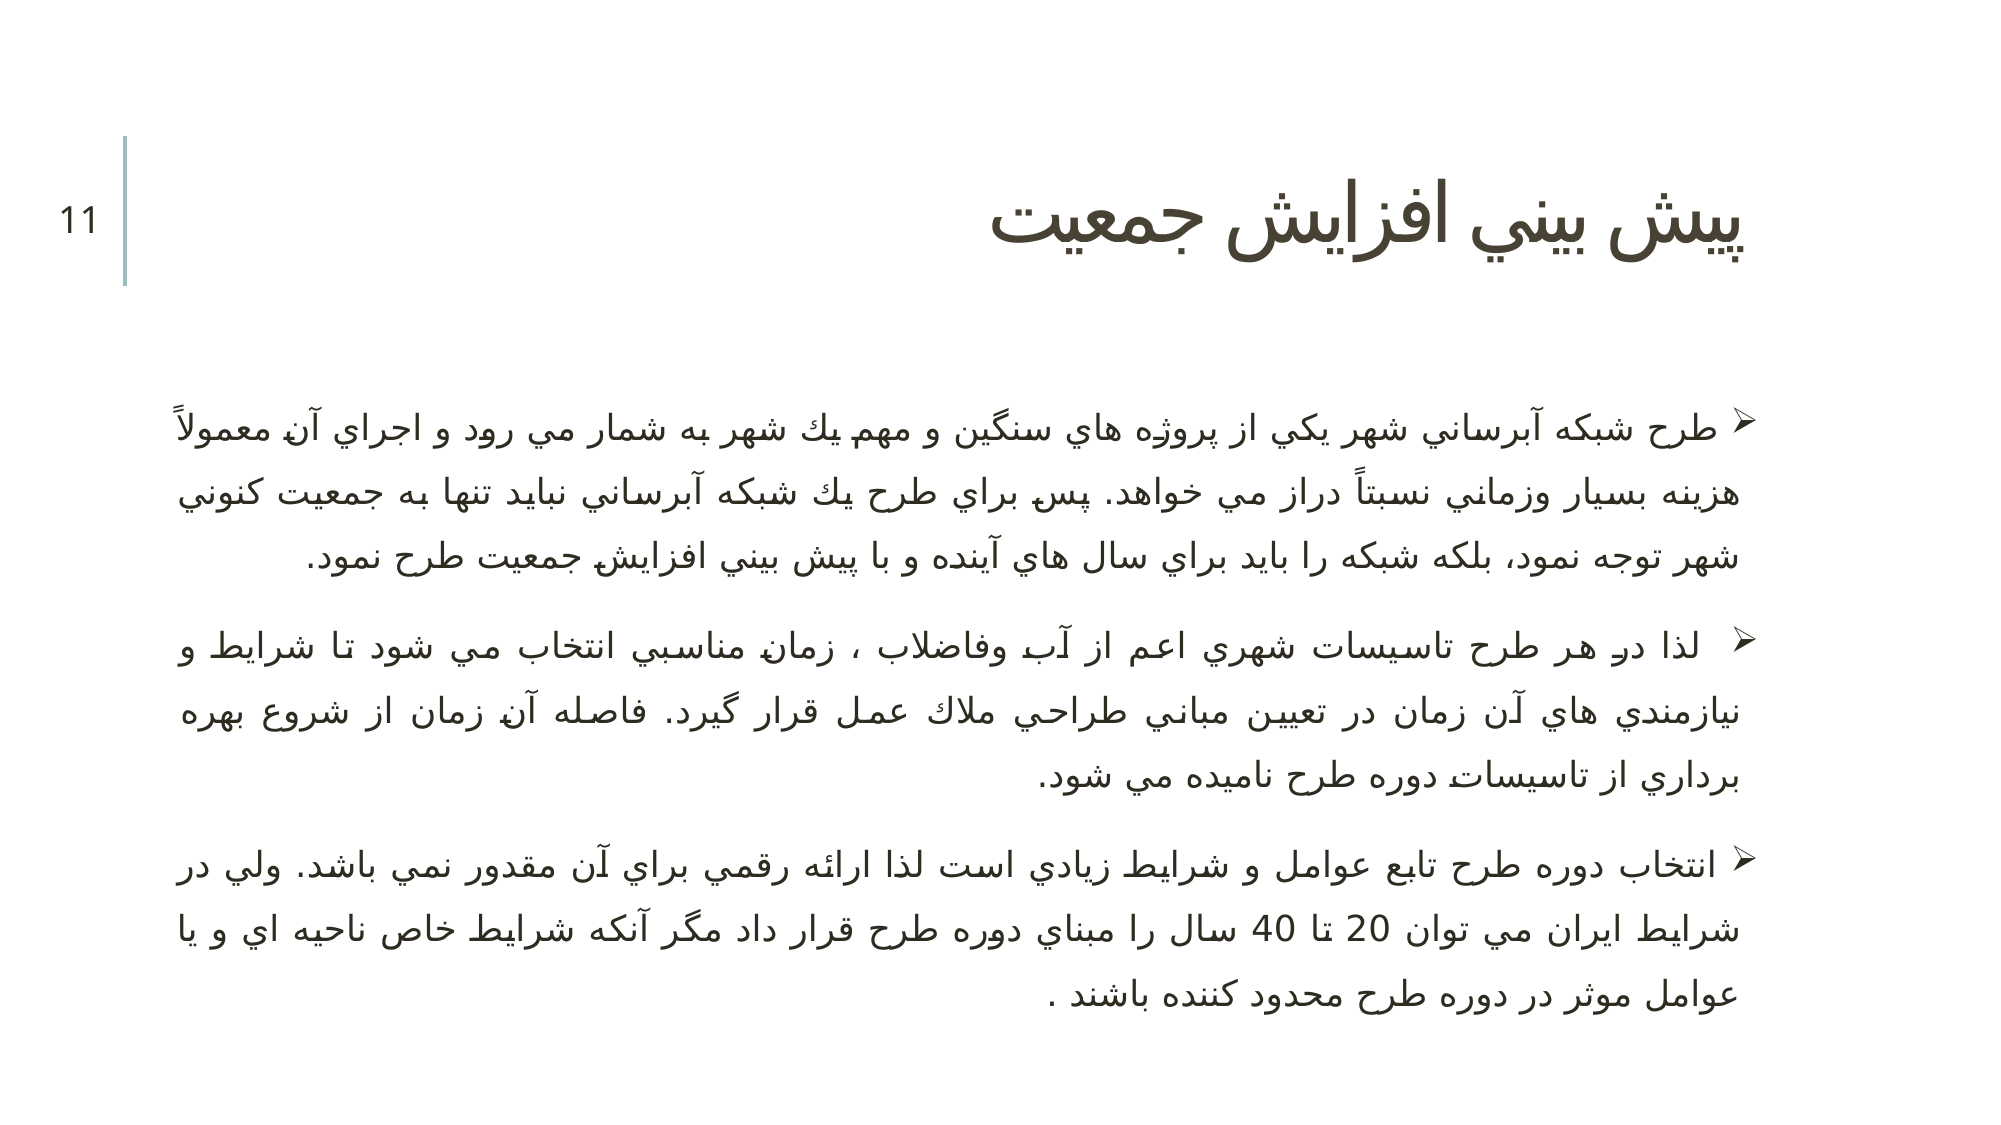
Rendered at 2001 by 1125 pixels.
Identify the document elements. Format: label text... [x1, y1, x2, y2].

title پيش بيني افزايش جمعيت [168, 96, 1763, 342]
text_box 11 [43, 188, 168, 249]
list طرح شبكه آبرساني شهر يكي از پروژه هاي سنگين و مهم يك شهر به شمار مي رود و اجراي آن معمولاً هزينه بسيار وزماني نسبتاً دراز مي خواهد. پس براي طرح يك شبكه آبرساني نبايد تنها به جمعيت كنوني شهر توجه نمود، بلكه شبكه را بايد براي سال هاي آينده و با پيش بيني افزايش جمعيت طرح نمود. لذا در هر طرح تاسيسات شهري اعم از آب وفاضلاب ، زمان مناسبي انتخاب مي شود تا شرايط و نيازمندي هاي آن زمان در تعيين مباني طراحي ملاك عمل قرار گيرد. فاصله آن زمان از شروع بهره برداري از تاسيسات دوره طرح ناميده مي شود. انتخاب دوره طرح تابع عوامل و شرايط زيادي است لذا ارائه رقمي براي آن مقدور نمي باشد. ولي در شرايط ايران مي توان 20 تا 40 سال را مبناي دوره طرح قرار داد مگر آنكه شرايط خاص ناحيه اي و يا عوامل موثر در دوره طرح محدود كننده باشند . [168, 375, 1763, 1035]
